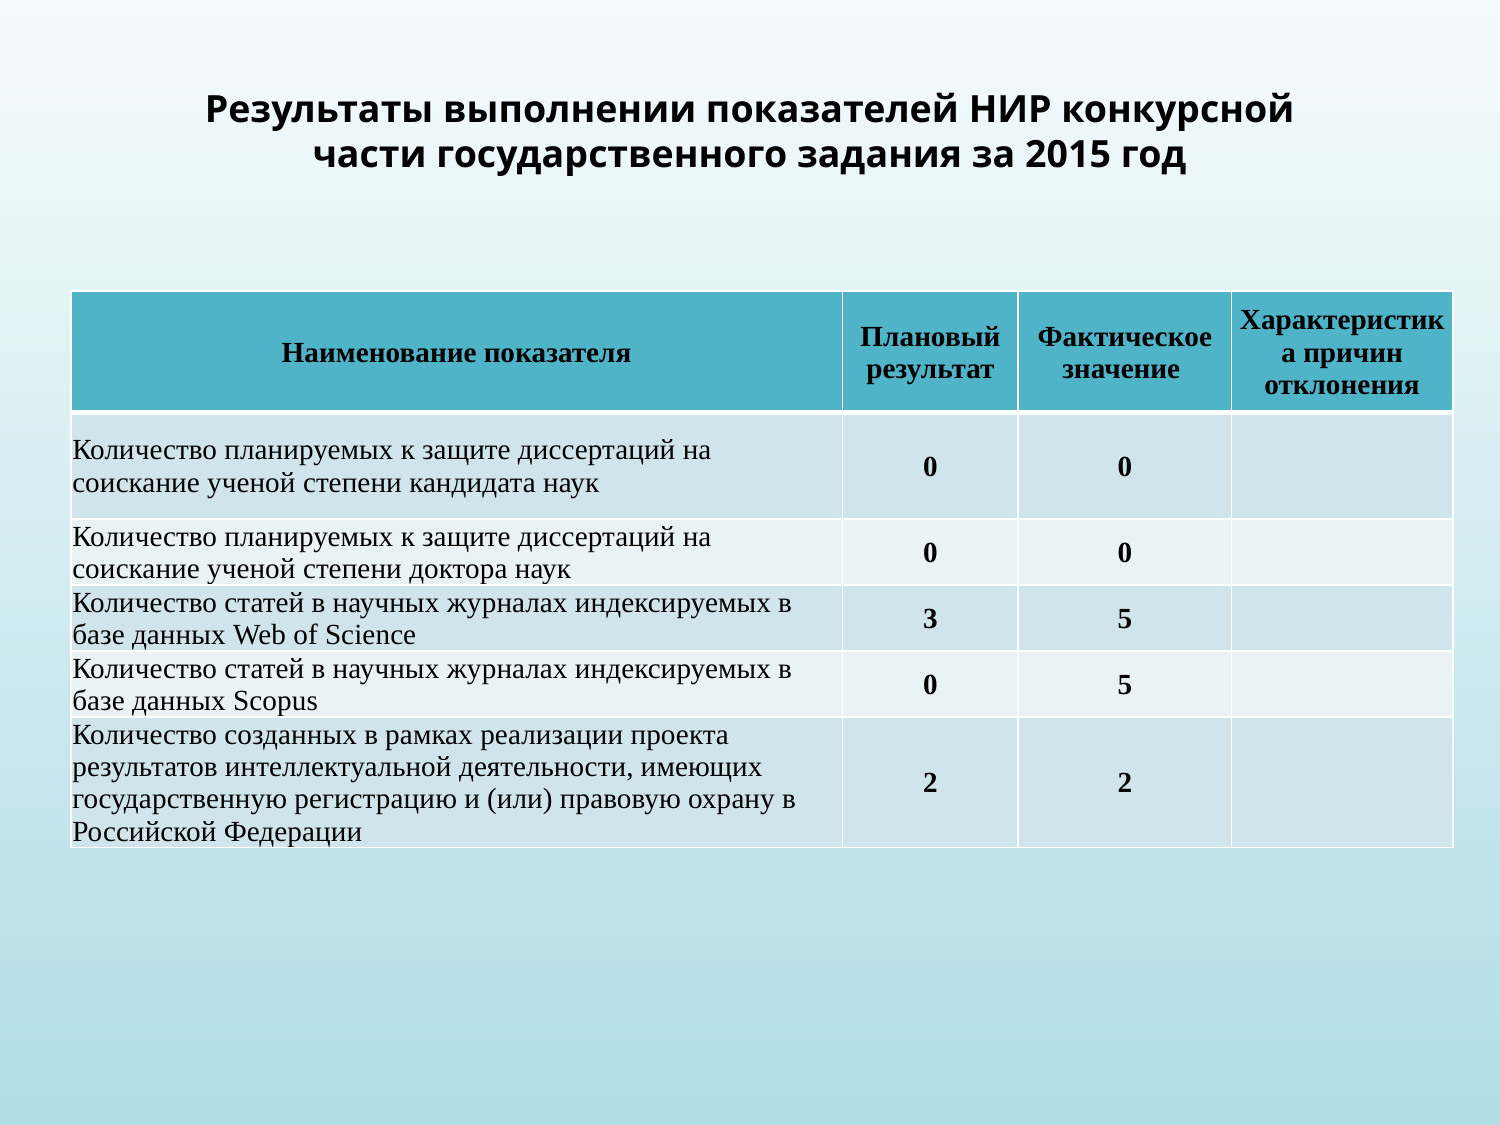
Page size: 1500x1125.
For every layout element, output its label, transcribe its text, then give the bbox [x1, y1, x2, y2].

table_cell 5 [1019, 586, 1231, 650]
table_cell 3 [843, 586, 1017, 650]
table_header Наименование показателя [72, 292, 842, 410]
table_cell [1232, 586, 1452, 650]
table_cell 0 [843, 415, 1017, 518]
table_cell Количество созданных в рамках реализации проекта результатов интеллектуальной деятельности, имеющих государственную регистрацию и (или) правовую охрану в Российской Федерации [72, 718, 842, 847]
table_cell [1232, 520, 1452, 584]
table_cell 5 [1019, 652, 1231, 716]
table_header Характеристика причин отклонения [1232, 292, 1452, 410]
table_cell [1232, 415, 1452, 518]
text_box Результаты выполнении показателей НИР конкурсной части государственного задания за 2015 год [141, 78, 1359, 183]
table_cell Количество планируемых к защите диссертаций на соискание ученой степени доктора наук [72, 520, 842, 584]
table_cell 0 [1019, 415, 1231, 518]
table_cell Количество статей в научных журналах индексируемых в базе данных Web of Science [72, 586, 842, 650]
table_cell 0 [843, 520, 1017, 584]
table_cell Количество статей в научных журналах индексируемых в базе данных Scopus [72, 652, 842, 716]
table_cell 0 [1019, 520, 1231, 584]
table_cell 2 [1019, 718, 1231, 847]
table_cell 0 [843, 652, 1017, 716]
table_header Плановый результат [843, 292, 1017, 410]
table_cell [1232, 652, 1452, 716]
table_cell 2 [843, 718, 1017, 847]
table_cell [1232, 718, 1452, 847]
table_cell Количество планируемых к защите диссертаций на соискание ученой степени кандидата наук [72, 415, 842, 518]
table_header Фактическое значение [1019, 292, 1231, 410]
